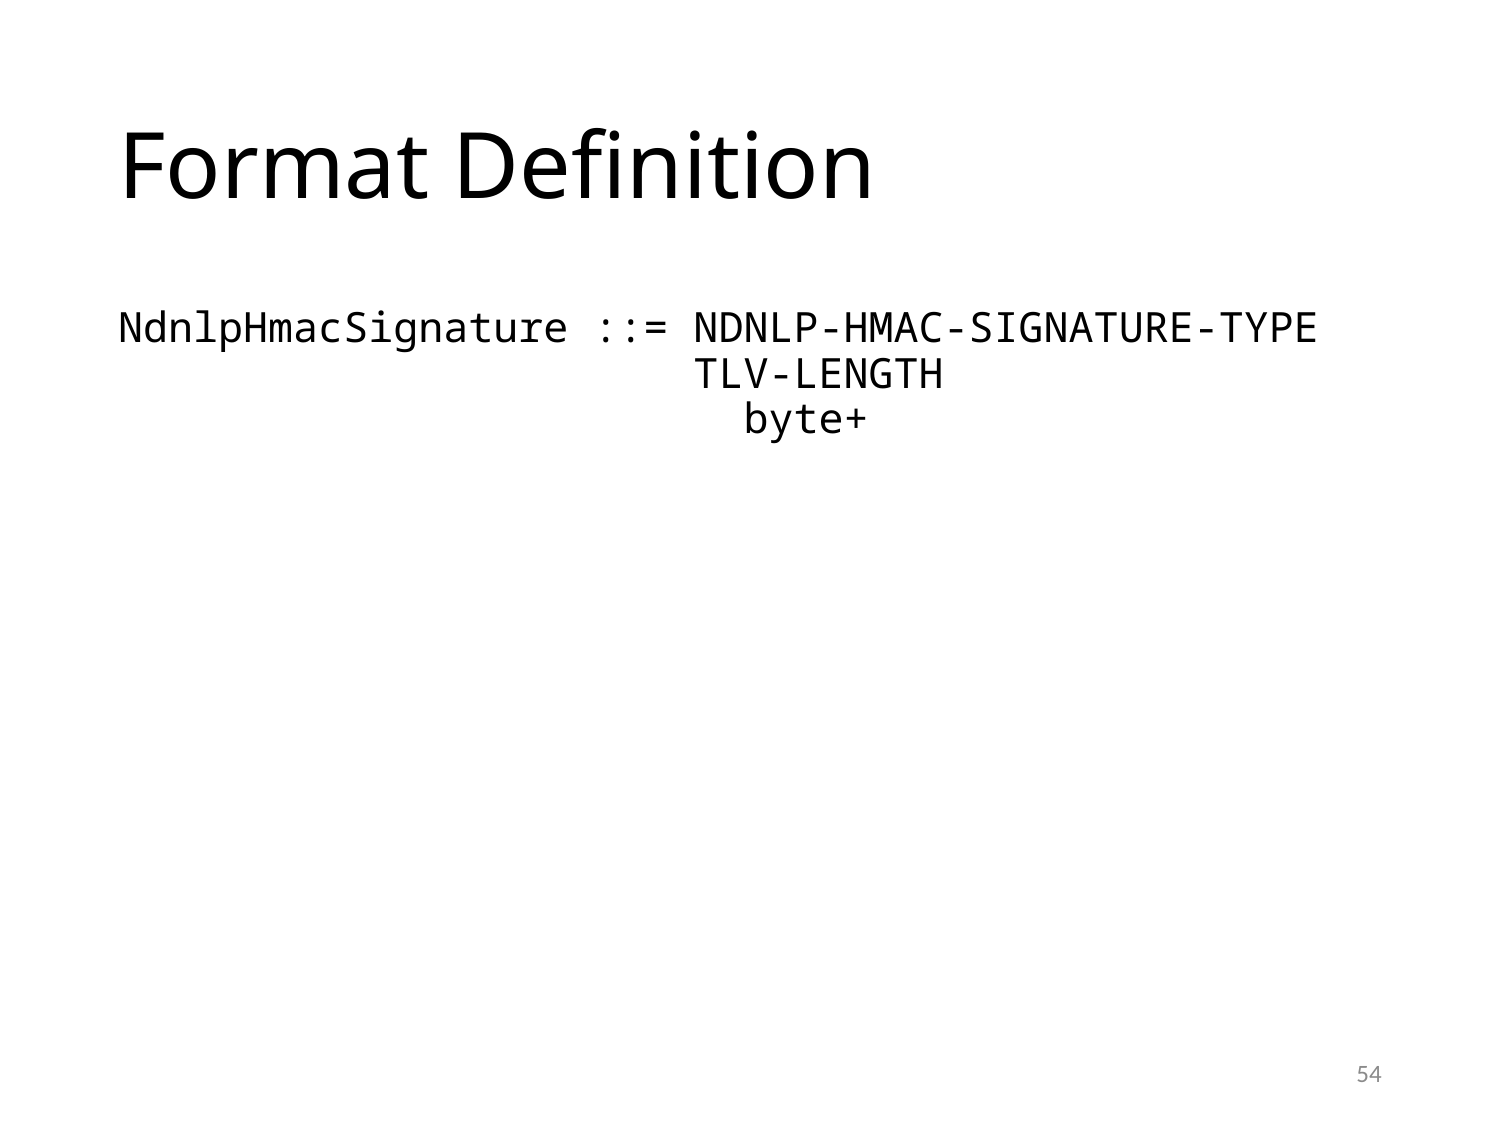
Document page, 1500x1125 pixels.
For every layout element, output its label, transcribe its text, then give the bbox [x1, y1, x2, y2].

slide_number 54 [1059, 1042, 1397, 1103]
title Format Definition [103, 59, 1397, 278]
list NdnlpHmacSignature ::= NDNLP-HMAC-SIGNATURE-TYPE TLV-LENGTH byte+ [103, 299, 1397, 1014]
